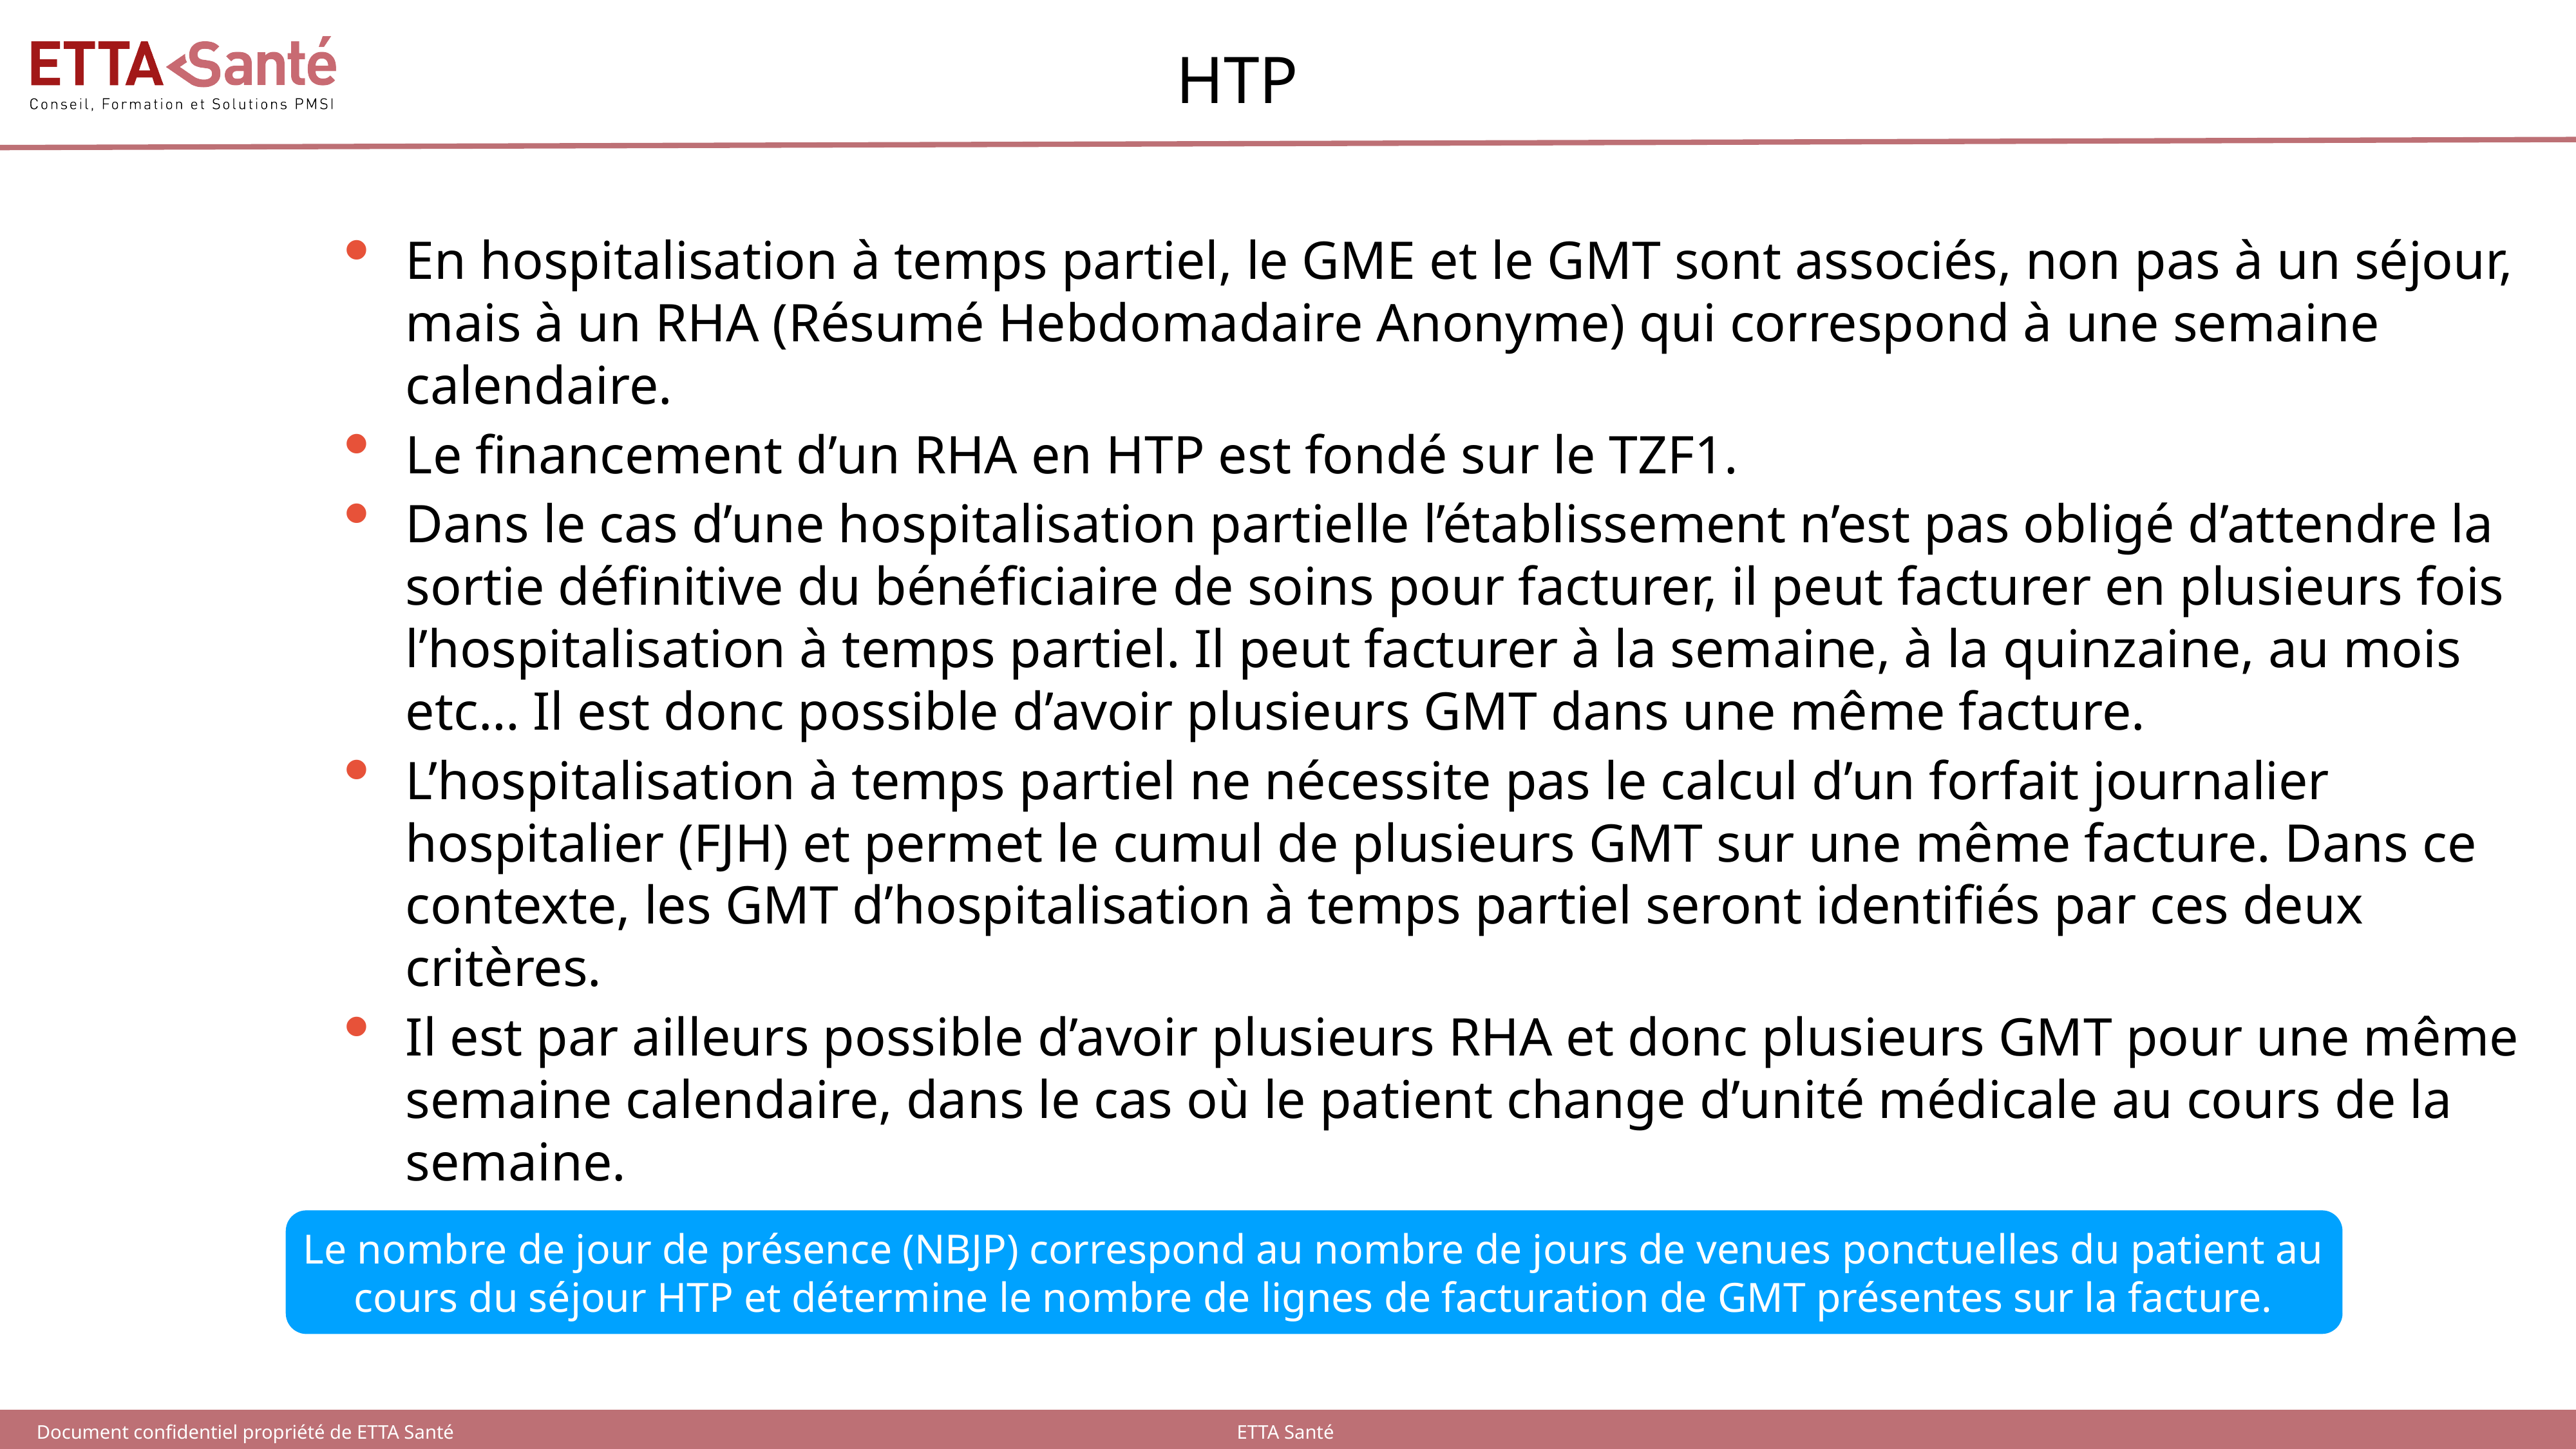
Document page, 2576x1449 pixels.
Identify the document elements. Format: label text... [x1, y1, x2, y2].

title HTP [516, 9, 1958, 147]
list En hospitalisation à temps partiel, le GME et le GMT sont associés, non pas à un séjour, mais à un RHA (Résumé Hebdomadaire Anonyme) qui correspond à une semaine calendaire. Le financement d’un RHA en HTP est fondé sur le TZF1. Dans le cas d’une hospitalisation partielle l’établissement n’est pas obligé d’attendre la sortie définitive du bénéficiaire de soins pour facturer, il peut facturer en plusieurs fois l’hospitalisation à temps partiel. Il peut facturer à la semaine, à la quinzaine, au mois etc… Il est donc possible d’avoir plusieurs GMT dans une même facture. L’hospitalisation à temps partiel ne nécessite pas le calcul d’un forfait journalier hospitalier (FJH) et permet le cumul de plusieurs GMT sur une même facture. Dans ce contexte, les GMT d’hospitalisation à temps partiel seront identifiés par ces deux critères. Il est par ailleurs possible d’avoir plusieurs RHA et donc plusieurs GMT pour une même semaine calendaire, dans le cas où le patient change d’unité médicale au cours de la semaine. [334, 222, 2535, 1197]
picture [29, 36, 336, 113]
text_box Le nombre de jour de présence (NBJP) correspond au nombre de jours de venues ponctuelles du patient au cours du séjour HTP et détermine le nombre de lignes de facturation de GMT présentes sur la facture. [285, 1210, 2343, 1334]
